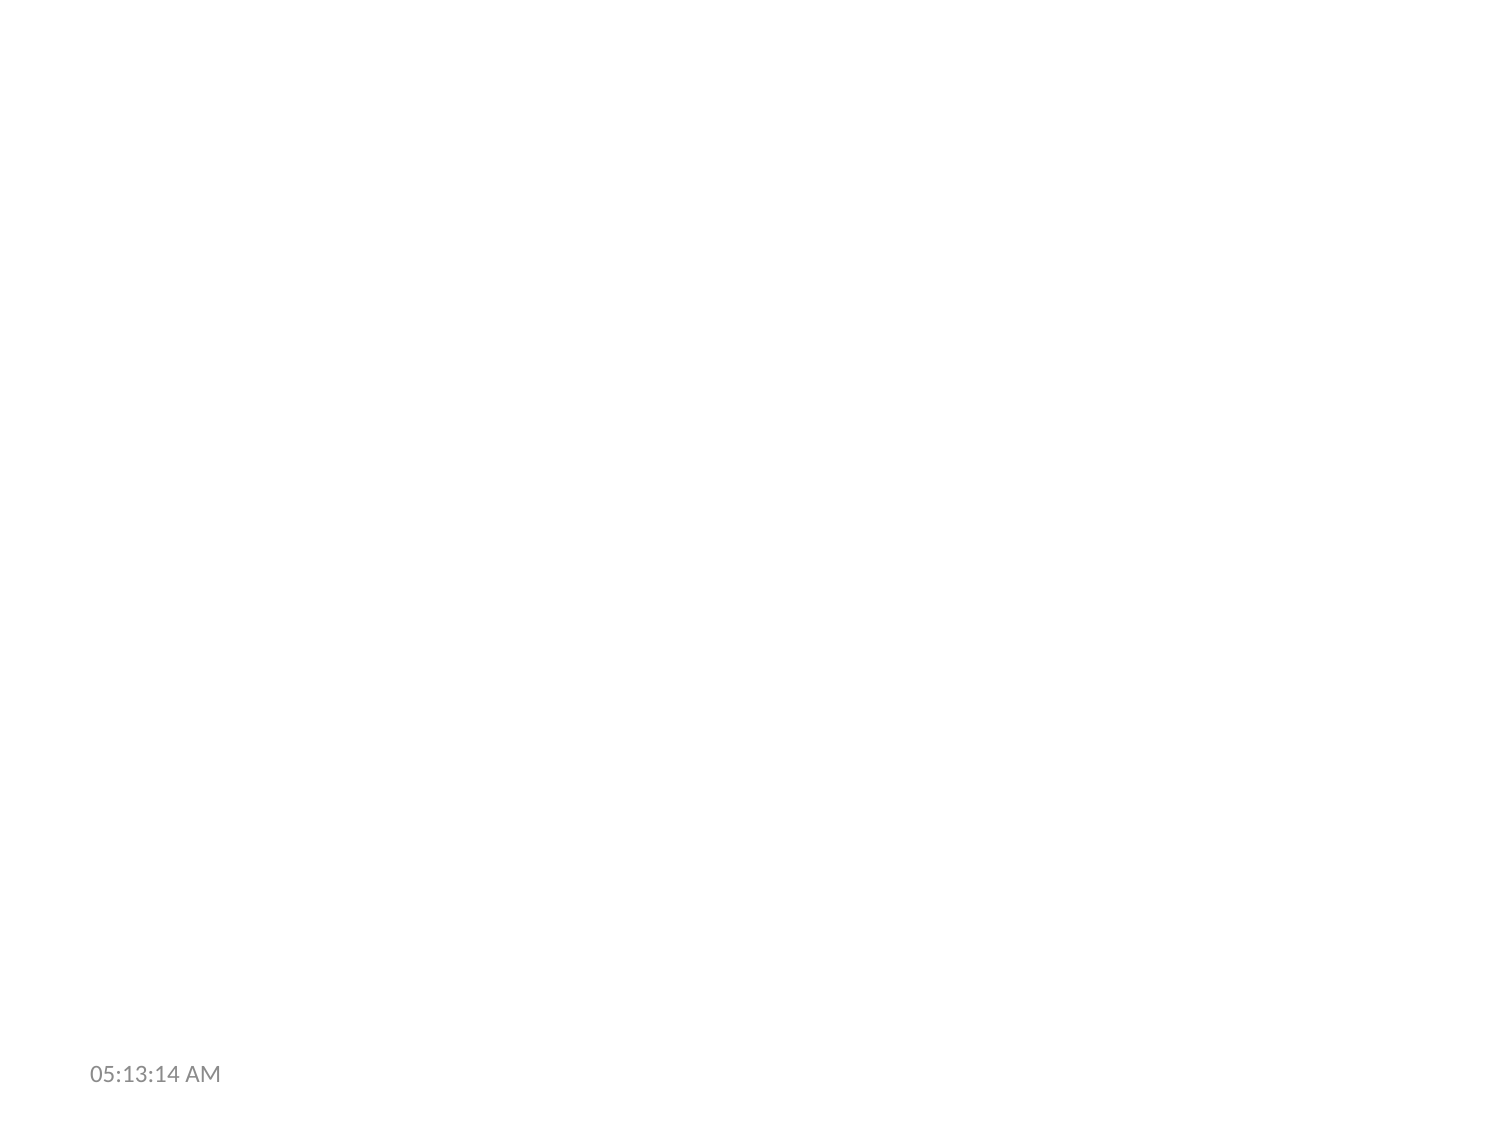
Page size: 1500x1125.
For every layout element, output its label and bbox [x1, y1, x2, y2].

slide_number [75, 1042, 425, 1103]
